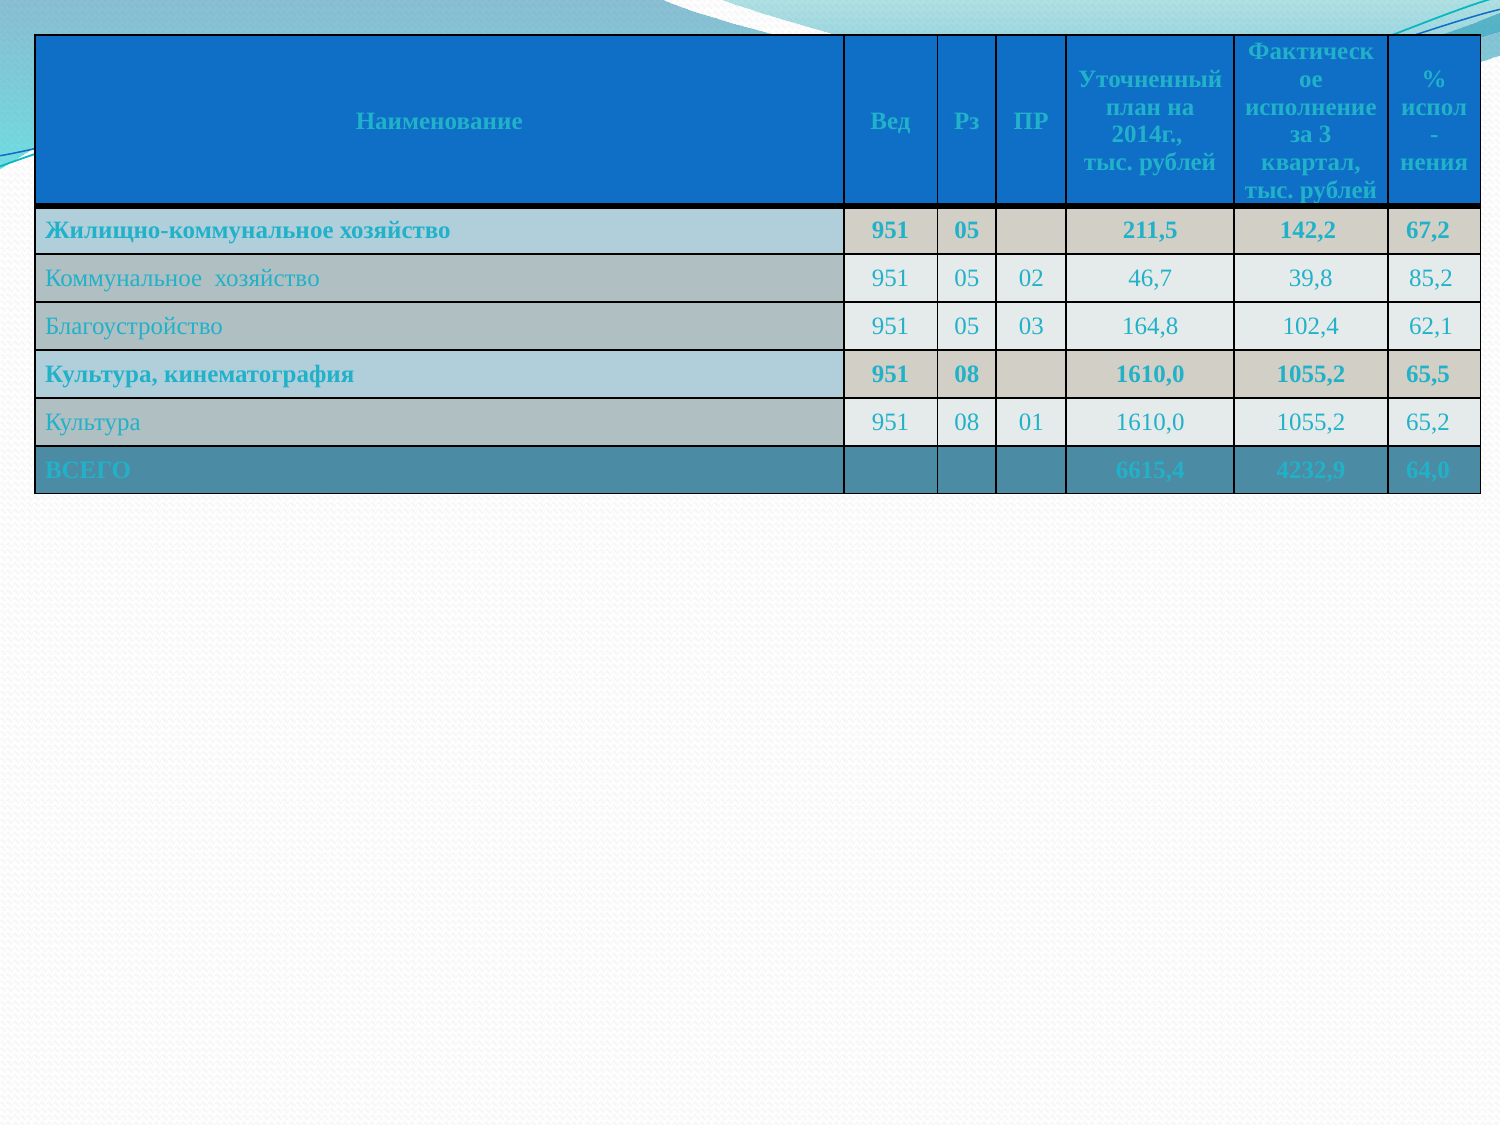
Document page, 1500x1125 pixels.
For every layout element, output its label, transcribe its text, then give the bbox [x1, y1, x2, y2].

table_cell ВСЕГО [36, 447, 843, 493]
table_cell 62,1 [1389, 303, 1480, 349]
table_cell 02 [997, 255, 1065, 301]
table_header Наименование [36, 36, 843, 203]
table_cell 65,2 [1389, 399, 1480, 445]
table_cell 1055,2 [1235, 351, 1387, 397]
table_cell 1610,0 [1067, 351, 1233, 397]
table_cell 142,2 [1235, 209, 1387, 253]
table_cell Коммунальное хозяйство [36, 255, 843, 301]
table_header Фактическое исполнение за 3 квартал, тыс. рублей [1235, 36, 1387, 203]
table_cell 1055,2 [1235, 399, 1387, 445]
table_header Рз [938, 36, 995, 203]
table_cell [938, 447, 995, 493]
table_cell 64,0 [1389, 447, 1480, 493]
table_cell 08 [938, 399, 995, 445]
table_cell 46,7 [1067, 255, 1233, 301]
table_header % испол-нения [1389, 36, 1480, 203]
table_cell 05 [938, 209, 995, 253]
table_cell 211,5 [1067, 209, 1233, 253]
table_cell 05 [938, 255, 995, 301]
table_cell [997, 209, 1065, 253]
table_cell 03 [997, 303, 1065, 349]
table_header Вед [845, 36, 937, 203]
table_cell 951 [845, 303, 937, 349]
table_cell 951 [845, 399, 937, 445]
table_cell 05 [938, 303, 995, 349]
table_cell Благоустройство [36, 303, 843, 349]
table_cell 85,2 [1389, 255, 1480, 301]
table_header Уточненный план на 2014г., тыс. рублей [1067, 36, 1233, 203]
table_cell [997, 447, 1065, 493]
table_cell 01 [997, 399, 1065, 445]
table_cell Культура [36, 399, 843, 445]
table_cell 08 [938, 351, 995, 397]
table_cell 39,8 [1235, 255, 1387, 301]
table_cell 6615,4 [1067, 447, 1233, 493]
table_cell Культура, кинематография [36, 351, 843, 397]
table_cell [997, 351, 1065, 397]
table_cell 951 [845, 255, 937, 301]
table_cell Жилищно-коммунальное хозяйство [36, 209, 843, 253]
table_cell 951 [845, 351, 937, 397]
table_cell [845, 447, 937, 493]
table_cell 102,4 [1235, 303, 1387, 349]
table_cell 1610,0 [1067, 399, 1233, 445]
table_cell 4232,9 [1235, 447, 1387, 493]
table_header ПР [997, 36, 1065, 203]
table_cell 67,2 [1389, 209, 1480, 253]
table_cell 164,8 [1067, 303, 1233, 349]
table_cell 951 [845, 209, 937, 253]
table_cell 65,5 [1389, 351, 1480, 397]
